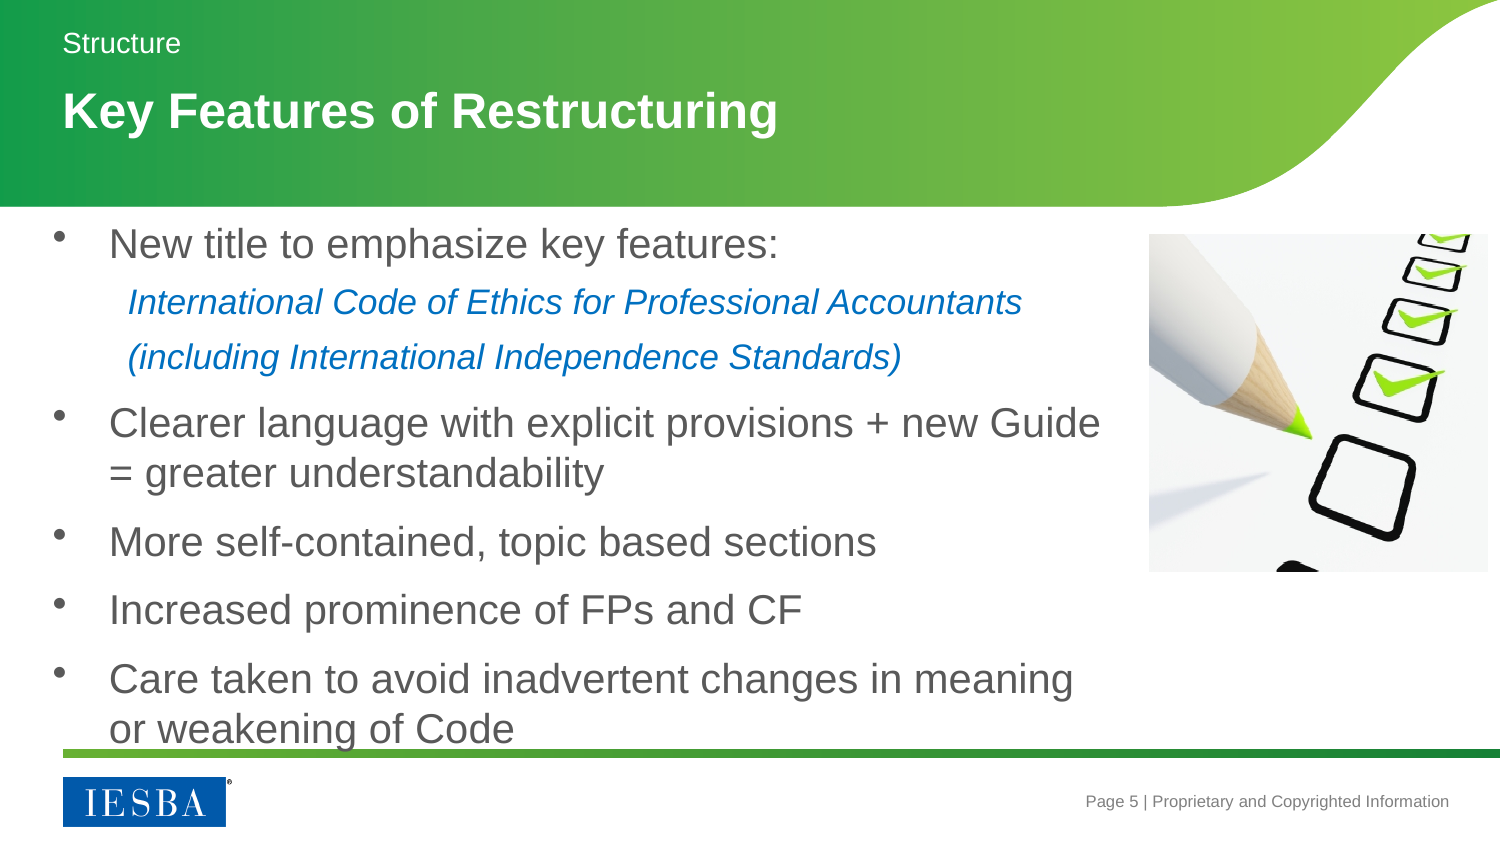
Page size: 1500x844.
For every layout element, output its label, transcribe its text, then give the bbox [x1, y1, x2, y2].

list New title to emphasize key features: International Code of Ethics for Professional Accountants (including International Independence Standards) Clearer language with explicit provisions + new Guide = greater understandability More self-contained, topic based sections Increased prominence of FPs and CF Care taken to avoid inadvertent changes in meaning or weakening of Code [37, 209, 1128, 736]
picture [63, 777, 232, 827]
title Key Features of Restructuring [62, 75, 1300, 142]
picture [1149, 234, 1488, 573]
picture [0, 0, 1500, 207]
subtitle Structure [62, 23, 500, 53]
